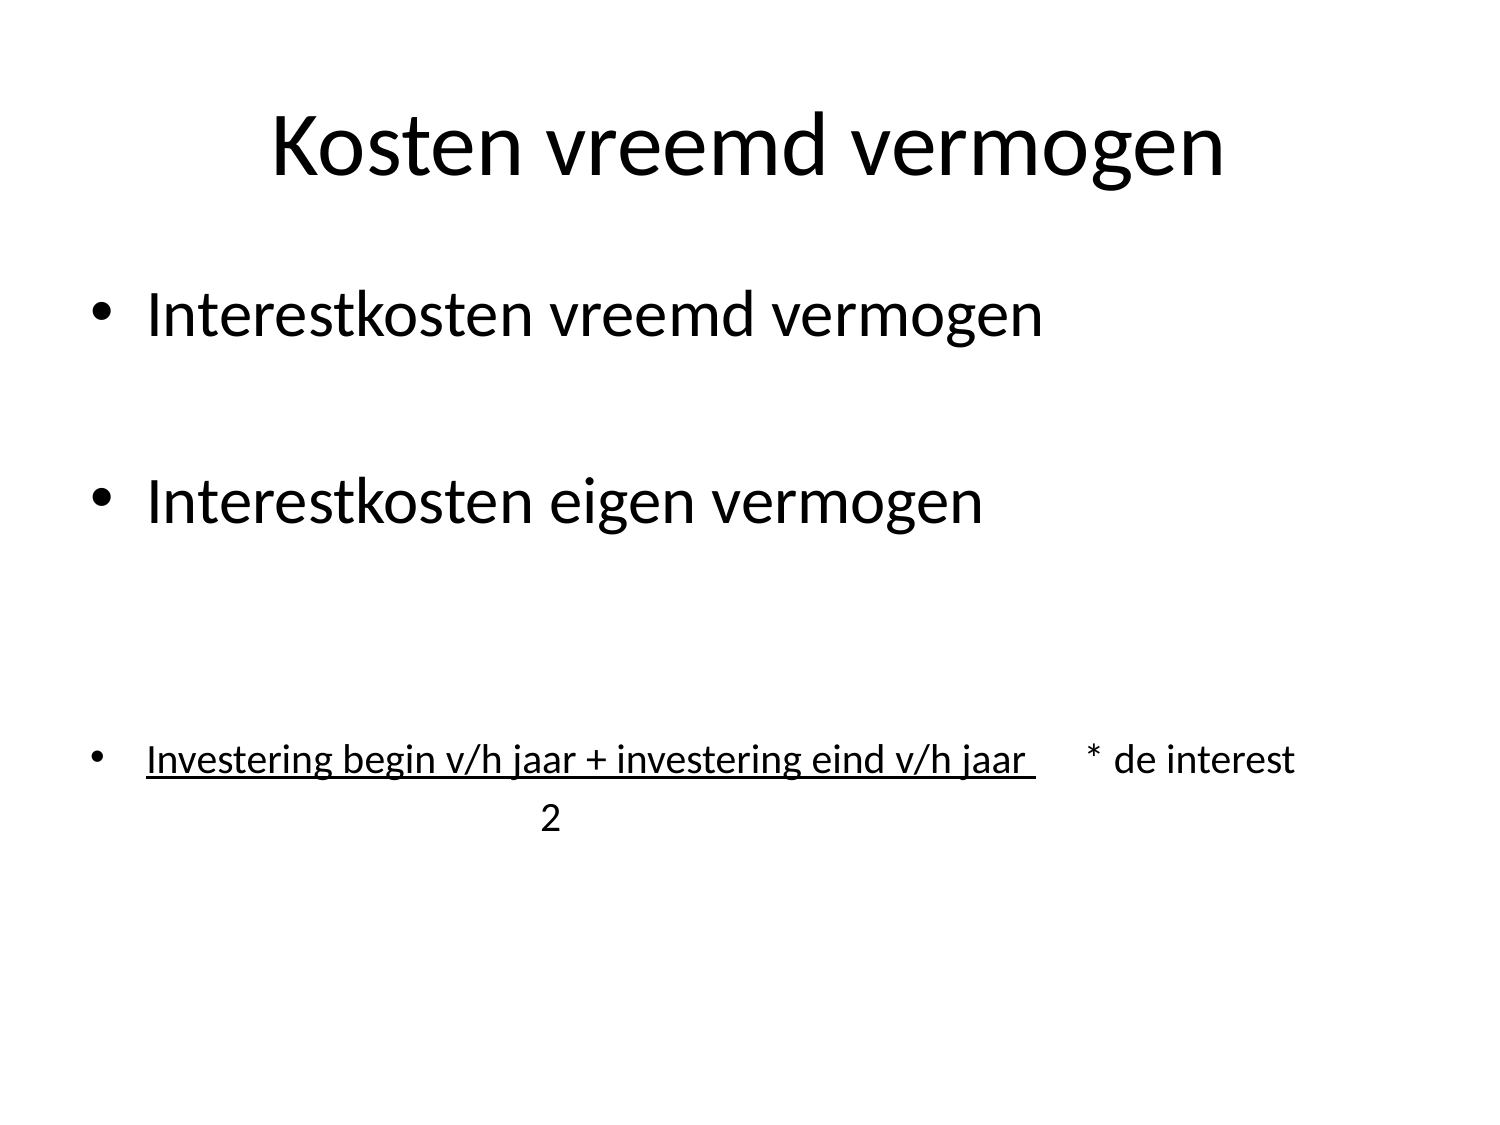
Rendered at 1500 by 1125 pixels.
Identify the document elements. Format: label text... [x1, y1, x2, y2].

list Interestkosten vreemd vermogen Interestkosten eigen vermogen Investering begin v/h jaar + investering eind v/h jaar * de interest 2 [75, 262, 1425, 1005]
title Kosten vreemd vermogen [75, 45, 1425, 233]
